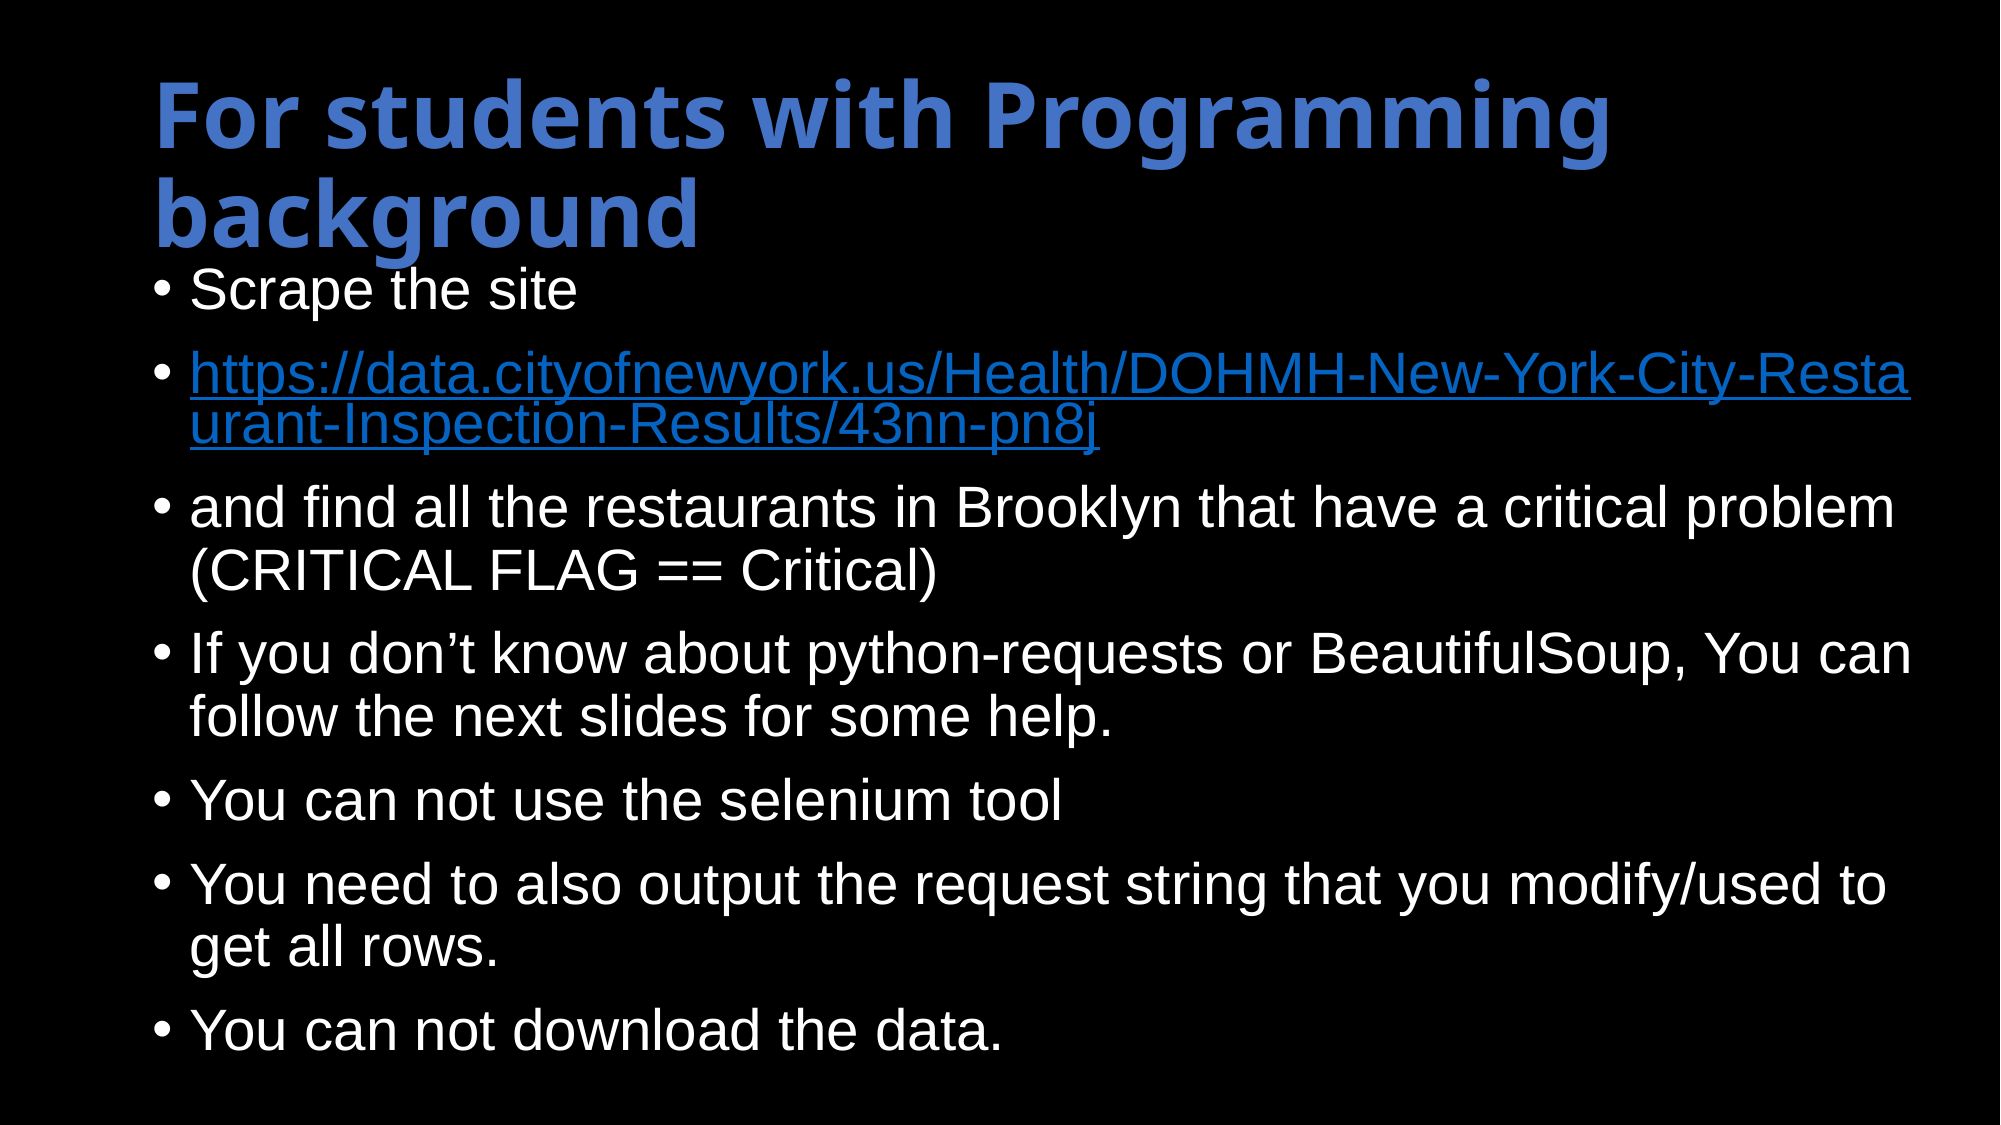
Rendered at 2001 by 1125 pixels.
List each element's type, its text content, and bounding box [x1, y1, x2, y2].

list Scrape the site https://data.cityofnewyork.us/Health/DOHMH-New-York-City-Restaurant-Inspection-Results/43nn-pn8j and find all the restaurants in Brooklyn that have a critical problem (CRITICAL FLAG == Critical) If you don’t know about python-requests or BeautifulSoup, You can follow the next slides for some help. You can not use the selenium tool You need to also output the request string that you modify/used to get all rows. You can not download the data. [137, 251, 1953, 1100]
title For students with Programming background [137, 59, 1863, 251]
